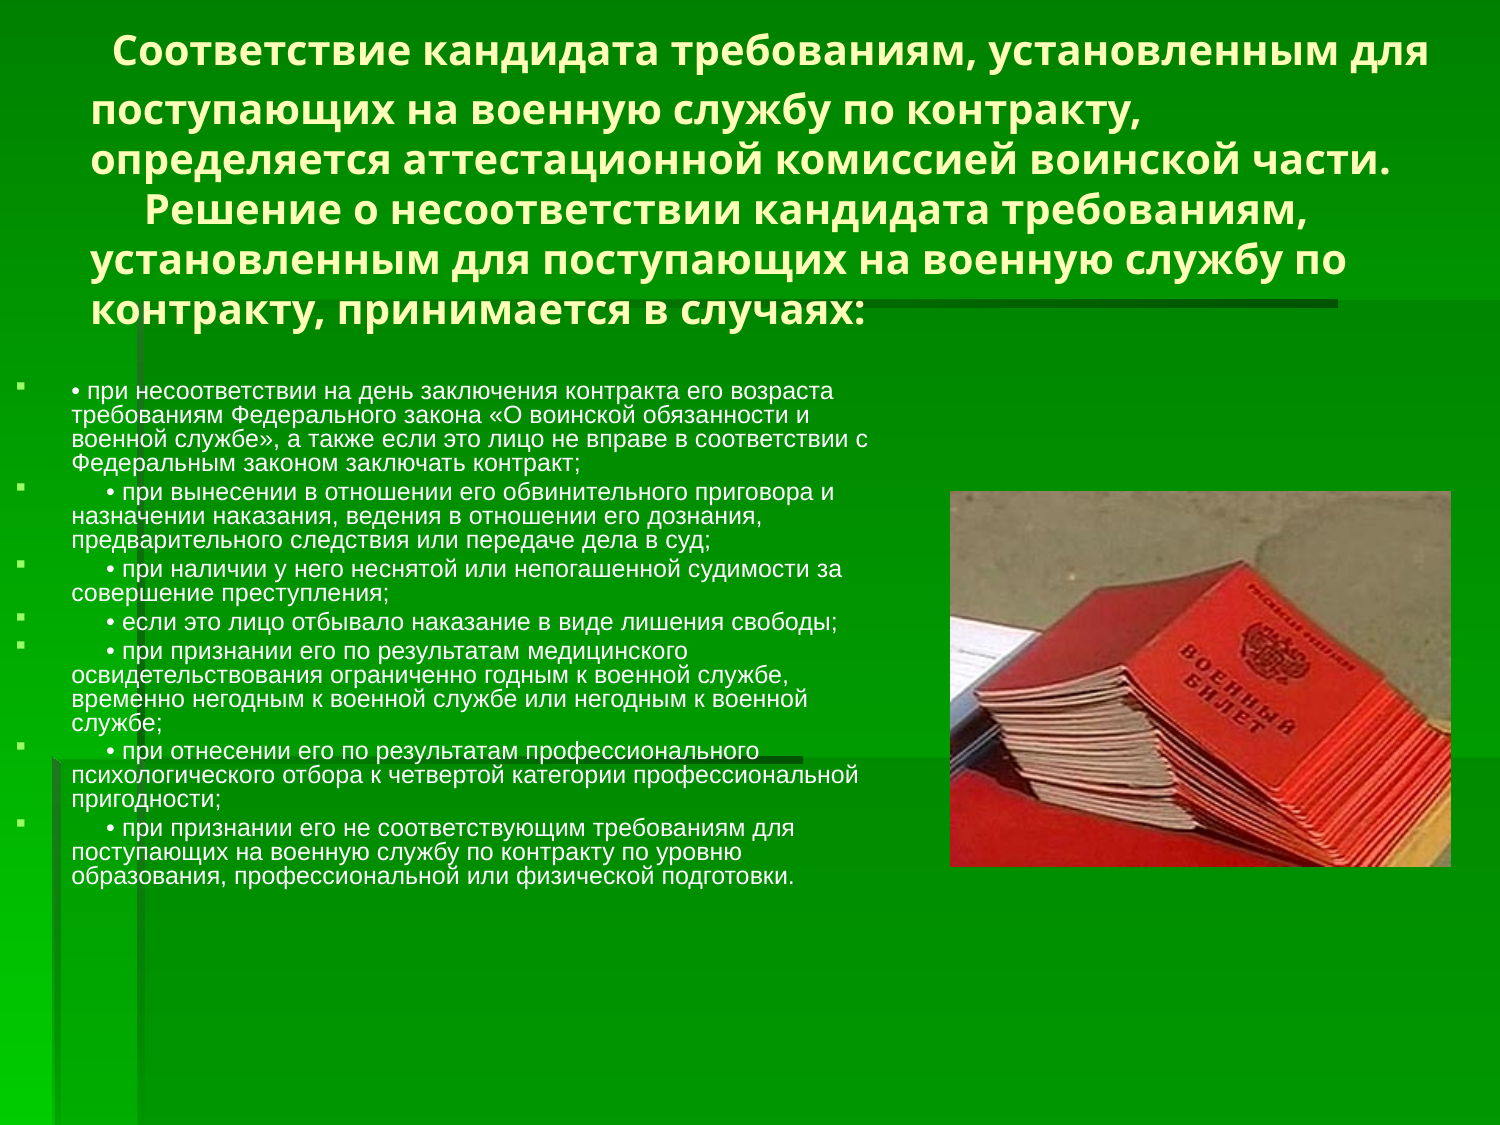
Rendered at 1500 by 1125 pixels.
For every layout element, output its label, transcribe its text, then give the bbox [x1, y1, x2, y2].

list • при несоответствии на день заключения контракта его возраста требованиям Федерального закона «О воинской обязанности и военной службе», а также если это лицо не вправе в соответствии с Федеральным законом заключать контракт; • при вынесении в отношении его обвинительного приговора и назначении наказания, ведения в отношении его дознания, предварительного следствия или передаче дела в суд; • при наличии у него неснятой или непогашенной судимости за совершение преступления; • если это лицо отбывало наказание в виде лишения свободы; • при признании его по результатам медицинского освидетельствования ограниченно годным к военной службе, временно негодным к военной службе или негодным к военной службе; • при отнесении его по результатам профессионального психологического отбора к четвертой категории профессиональной пригодности; • при признании его не соответствующим требованиям для поступающих на военную службу по контракту по уровню образования, профессиональной или физической подготовки. [0, 373, 892, 1062]
picture [950, 491, 1452, 867]
title Соответствие кандидата требованиям, установленным для поступающих на военную службу по контракту, определяется аттестационной комиссией воинской части. Решение о несоответствии кандидата требованиям, установленным для поступающих на военную службу по контракту, принимается в случаях: [74, 39, 1451, 276]
